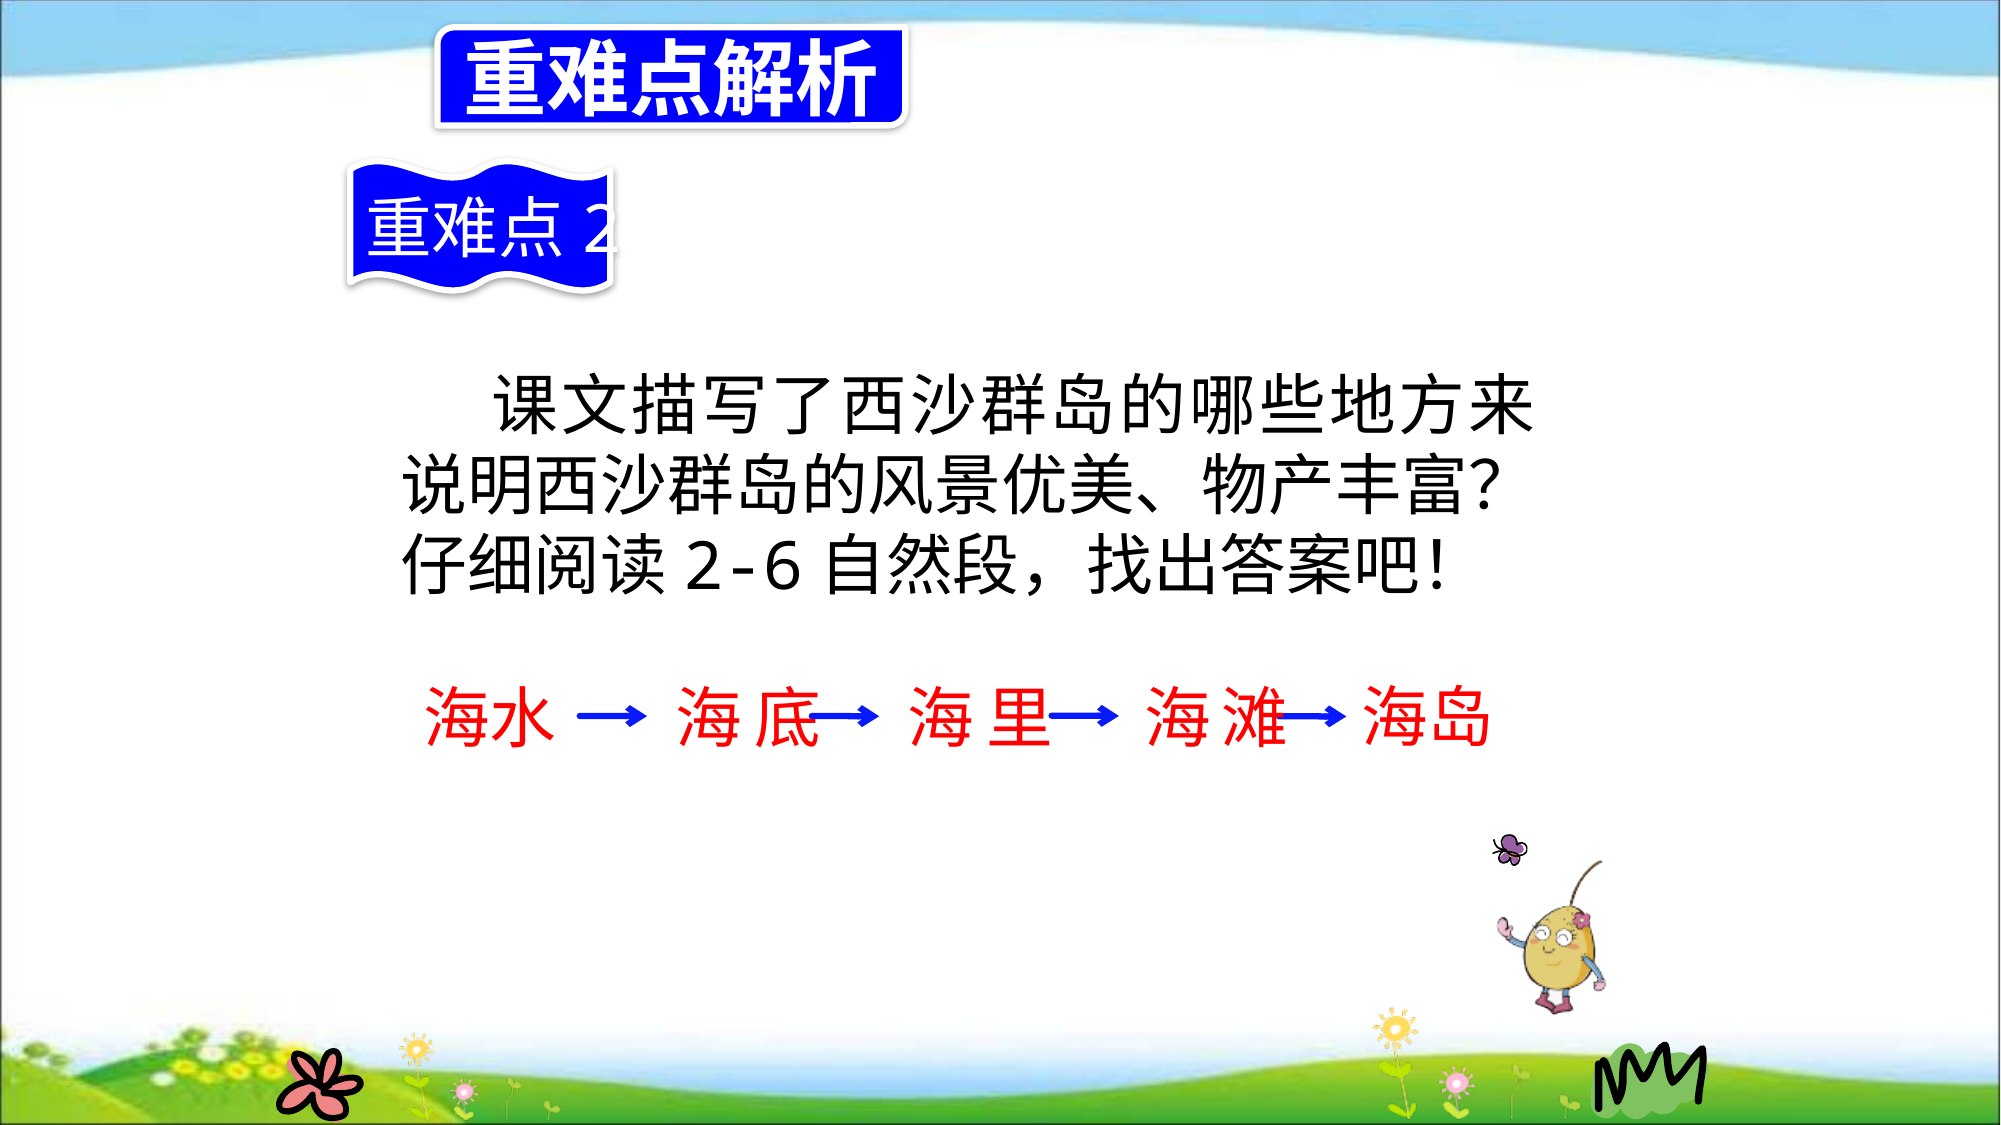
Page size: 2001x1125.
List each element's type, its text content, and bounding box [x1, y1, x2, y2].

picture [0, 0, 2001, 1125]
text_box 重难点解析 [434, 24, 909, 129]
text_box 课文描写了西沙群岛的哪些地方来说明西沙群岛的风景优美、物产丰富？仔细阅读2-6自然段，找出答案吧！ [385, 355, 1551, 611]
text_box 海滩 [1129, 668, 1304, 843]
text_box 海底 [660, 668, 836, 843]
text_box 海里 [892, 668, 1068, 843]
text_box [1488, 833, 1608, 1019]
text_box 重难点2 [347, 158, 614, 294]
text_box 海水 [408, 668, 572, 763]
text_box 海岛 [1346, 667, 1539, 763]
